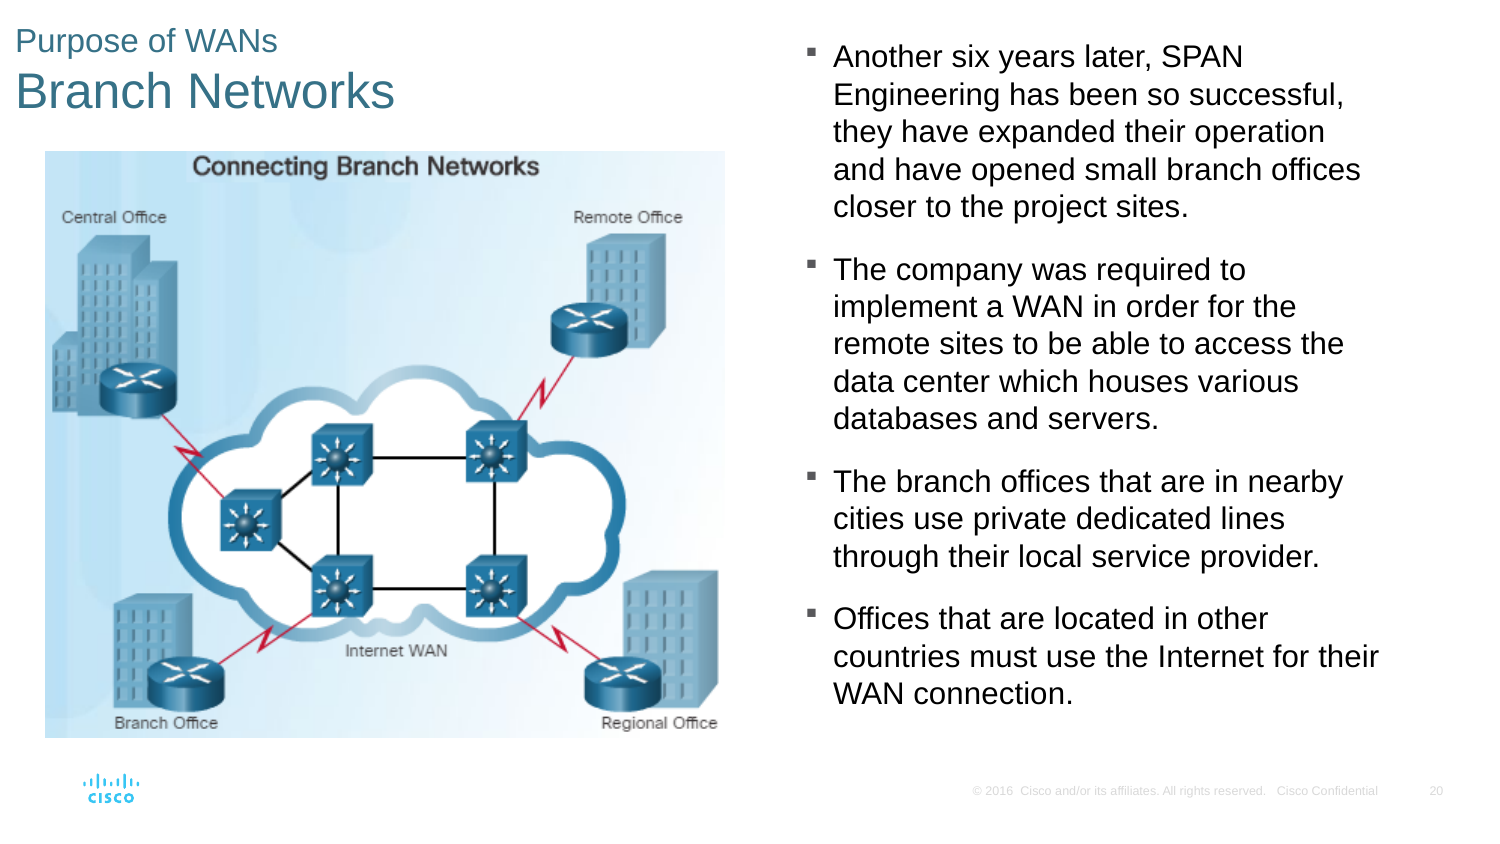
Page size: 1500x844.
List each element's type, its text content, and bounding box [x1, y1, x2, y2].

title Purpose of WANs Branch Networks [0, 6, 847, 131]
list Another six years later, SPAN Engineering has been so successful, they have expanded their operation and have opened small branch offices closer to the project sites. The company was required to implement a WAN in order for the remote sites to be able to access the data center which houses various databases and servers. The branch offices that are in nearby cities use private dedicated lines through their local service provider. Offices that are located in other countries must use the Internet for their WAN connection. [790, 29, 1417, 738]
picture [45, 151, 725, 738]
